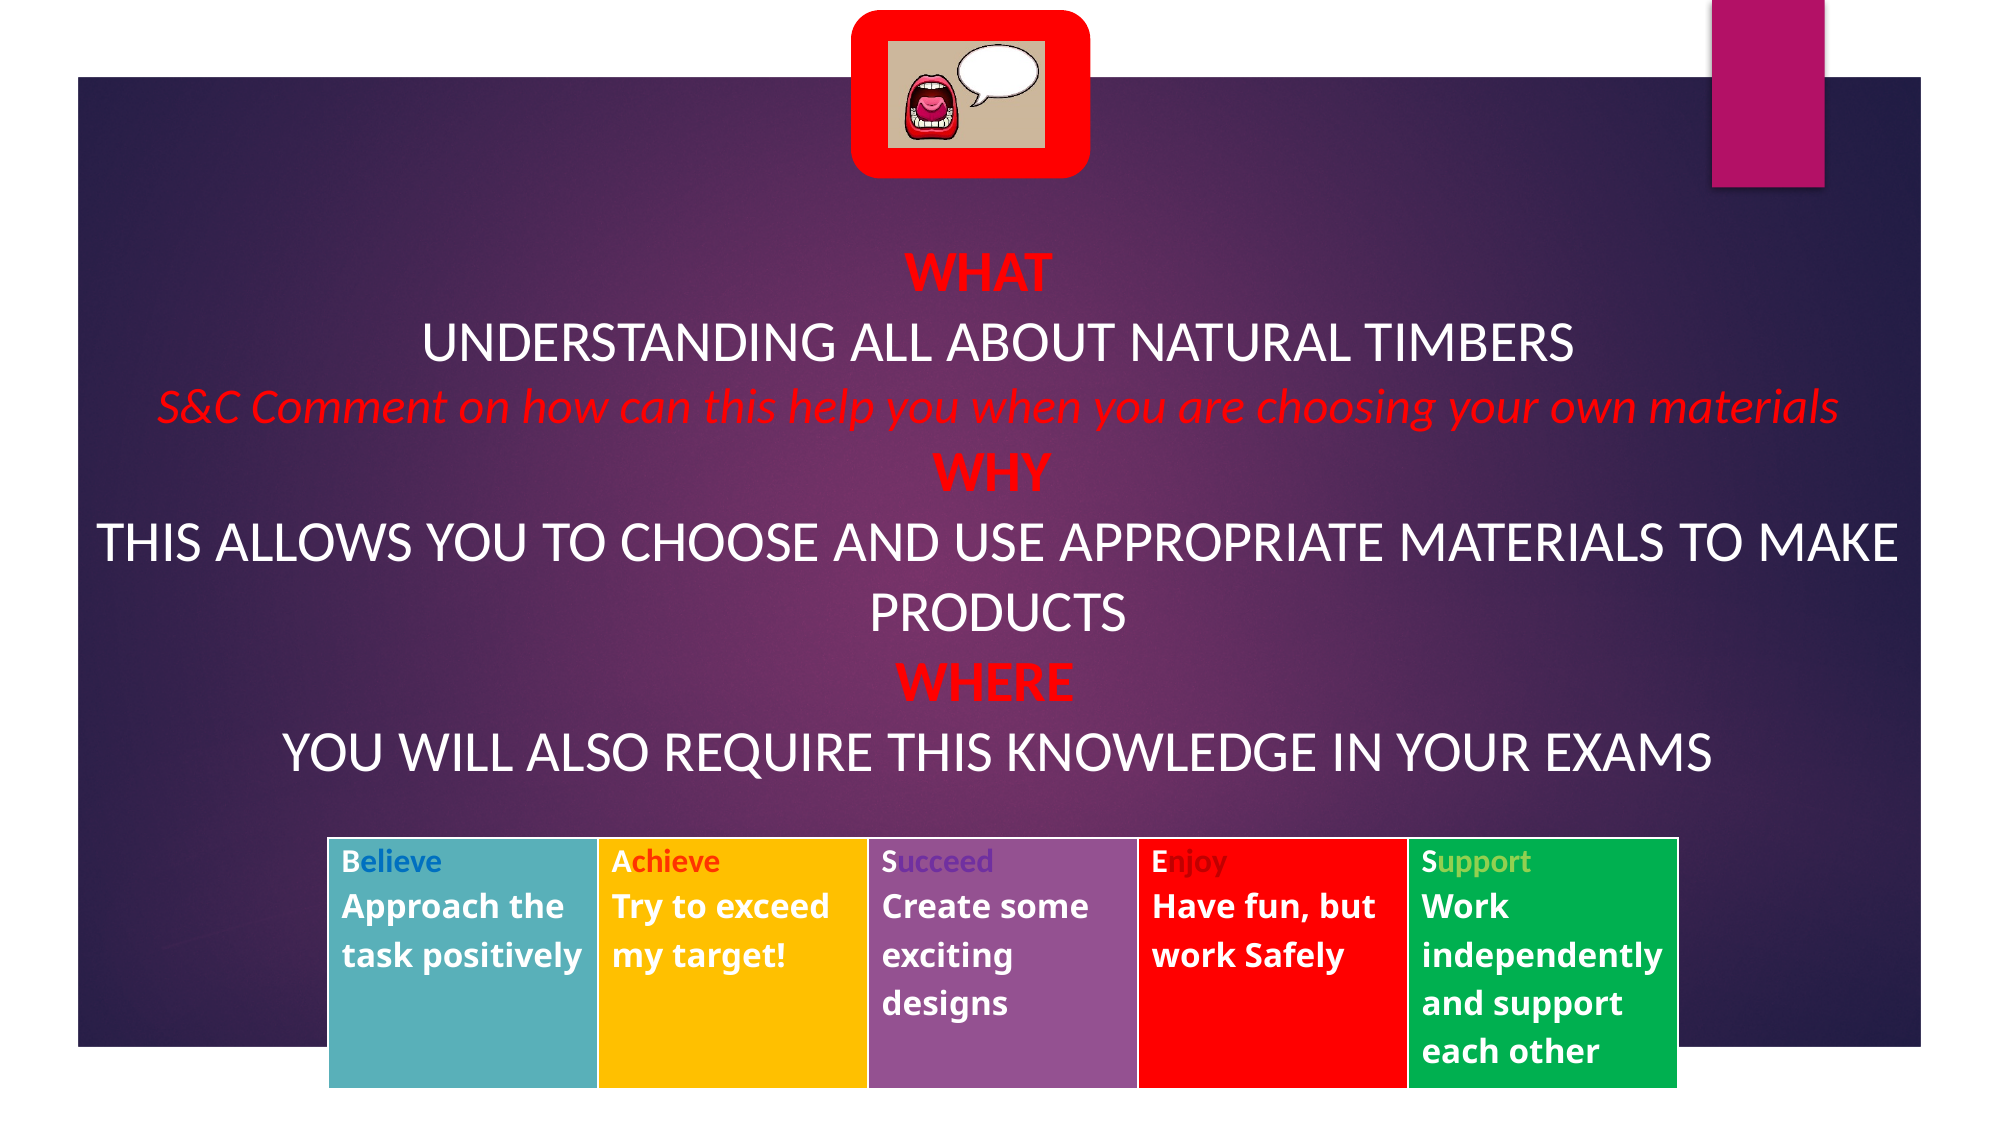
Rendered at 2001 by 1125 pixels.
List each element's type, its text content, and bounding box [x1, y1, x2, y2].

table_header Believe Approach the task positively [329, 839, 597, 1088]
table_header Succeed Create some exciting designs [869, 839, 1137, 1088]
table_header Enjoy Have fun, but work Safely [1139, 839, 1407, 1088]
table_header Support Work independently and support each other [1409, 839, 1677, 1088]
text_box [852, 11, 1090, 178]
table_header Achieve Try to exceed my target! [599, 839, 867, 1088]
text_box WHAT UNDERSTANDING ALL ABOUT NATURAL TIMBERS S&C Comment on how can this help you when you are choosing your own materials WHY THIS ALLOWS YOU TO CHOOSE AND USE APPROPRIATE MATERIALS TO MAKE PRODUCTS WHERE YOU WILL ALSO REQUIRE THIS KNOWLEDGE IN YOUR EXAMS [37, 226, 1960, 861]
